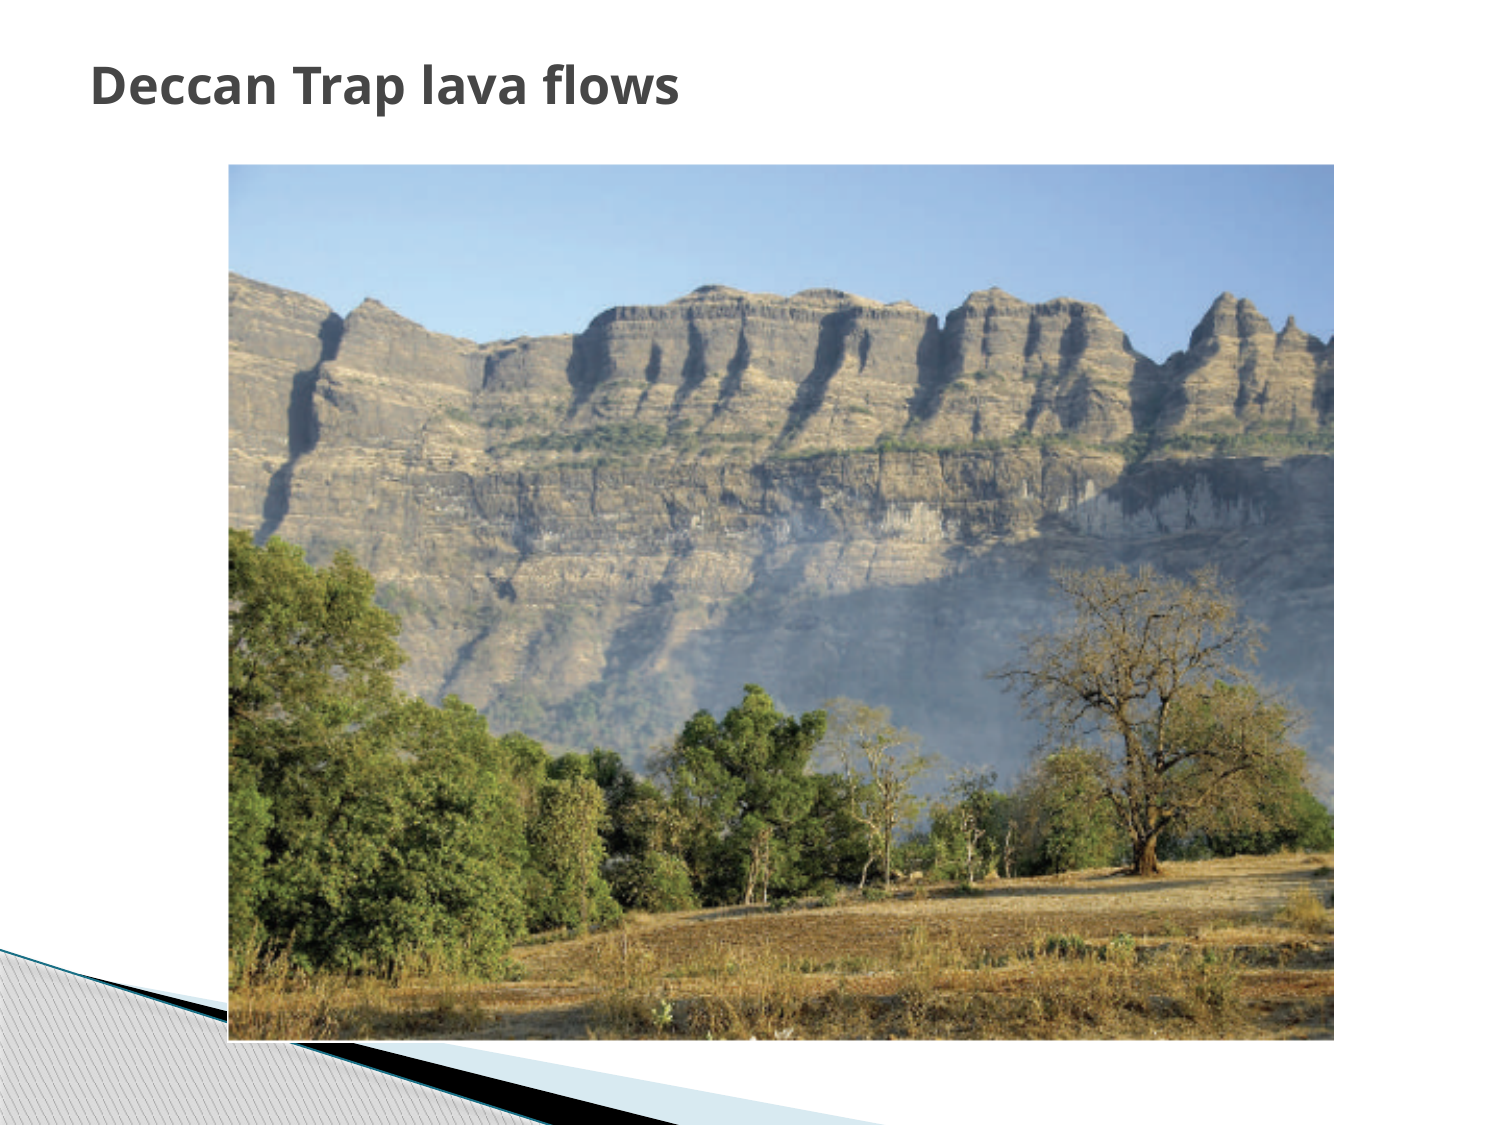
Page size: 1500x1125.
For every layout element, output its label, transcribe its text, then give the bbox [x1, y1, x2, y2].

title Deccan Trap lava flows [75, 45, 1425, 123]
picture [227, 163, 1335, 1044]
